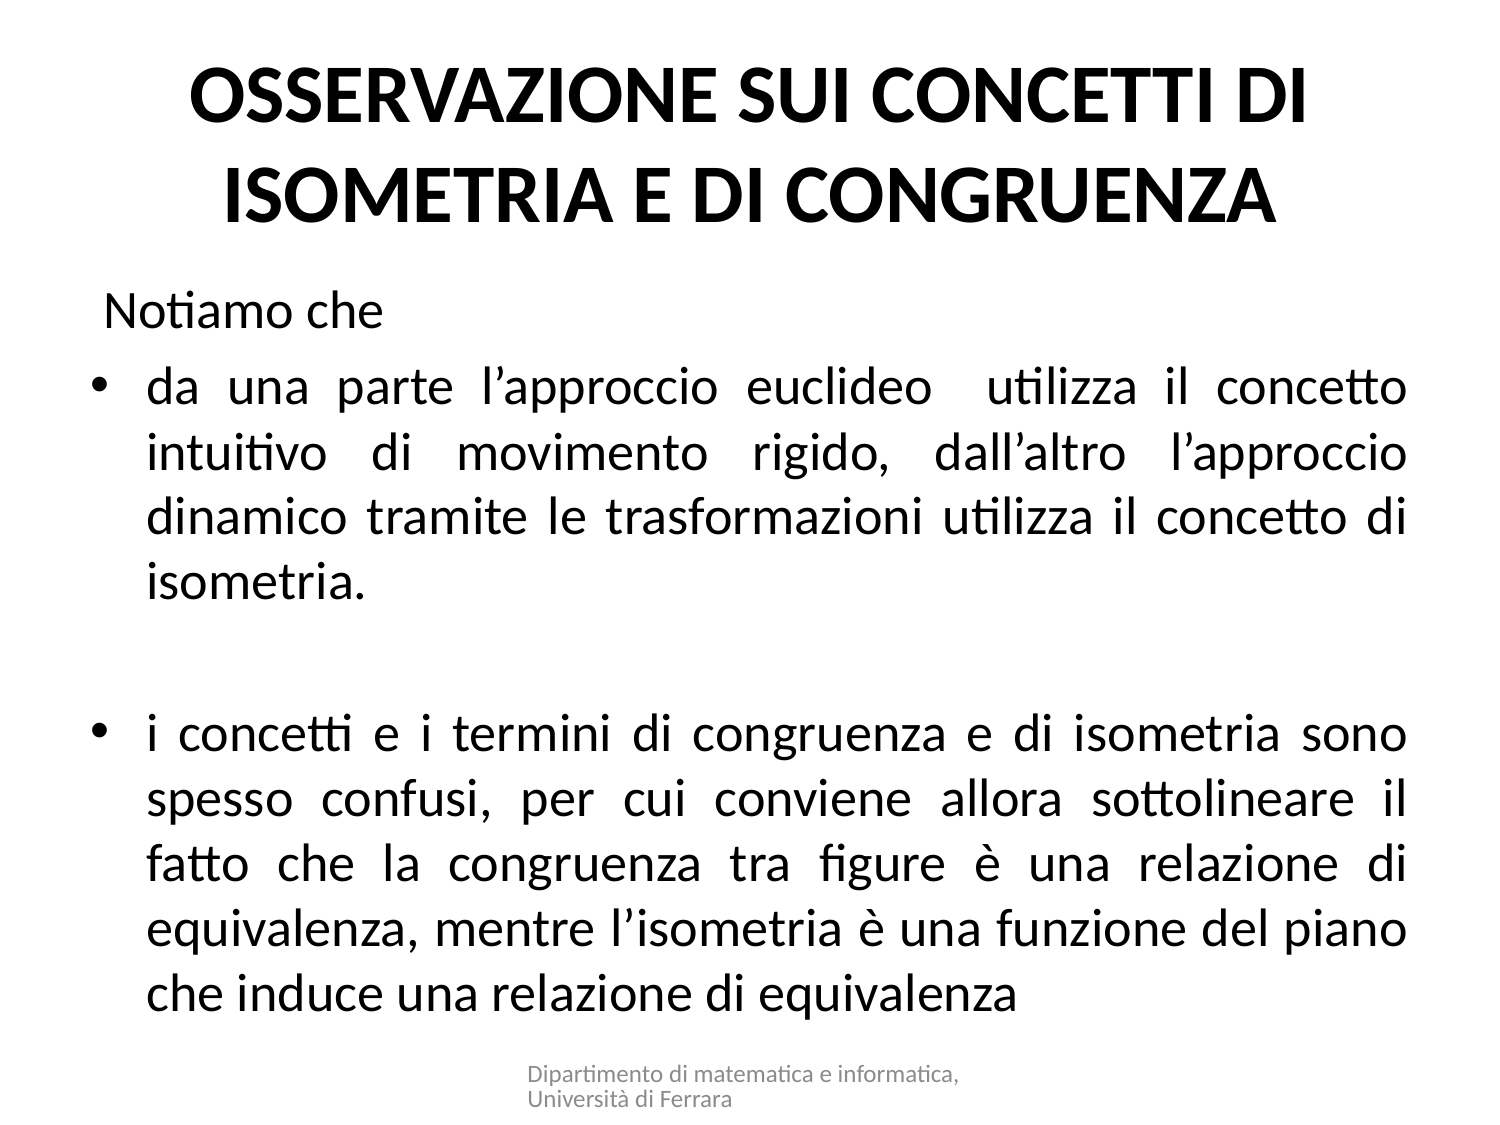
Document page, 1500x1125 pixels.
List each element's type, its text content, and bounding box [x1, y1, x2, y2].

footer Dipartimento di matematica e informatica, Università di Ferrara [512, 1042, 988, 1103]
title Osservazione sui concetti di isometria e di congruenza [75, 45, 1425, 233]
list Notiamo che da una parte l’approccio euclideo utilizza il concetto intuitivo di movimento rigido, dall’altro l’approccio dinamico tramite le trasformazioni utilizza il concetto di isometria. i concetti e i termini di congruenza e di isometria sono spesso confusi, per cui conviene allora sottolineare il fatto che la congruenza tra figure è una relazione di equivalenza, mentre l’isometria è una funzione del piano che induce una relazione di equivalenza [75, 262, 1425, 1005]
